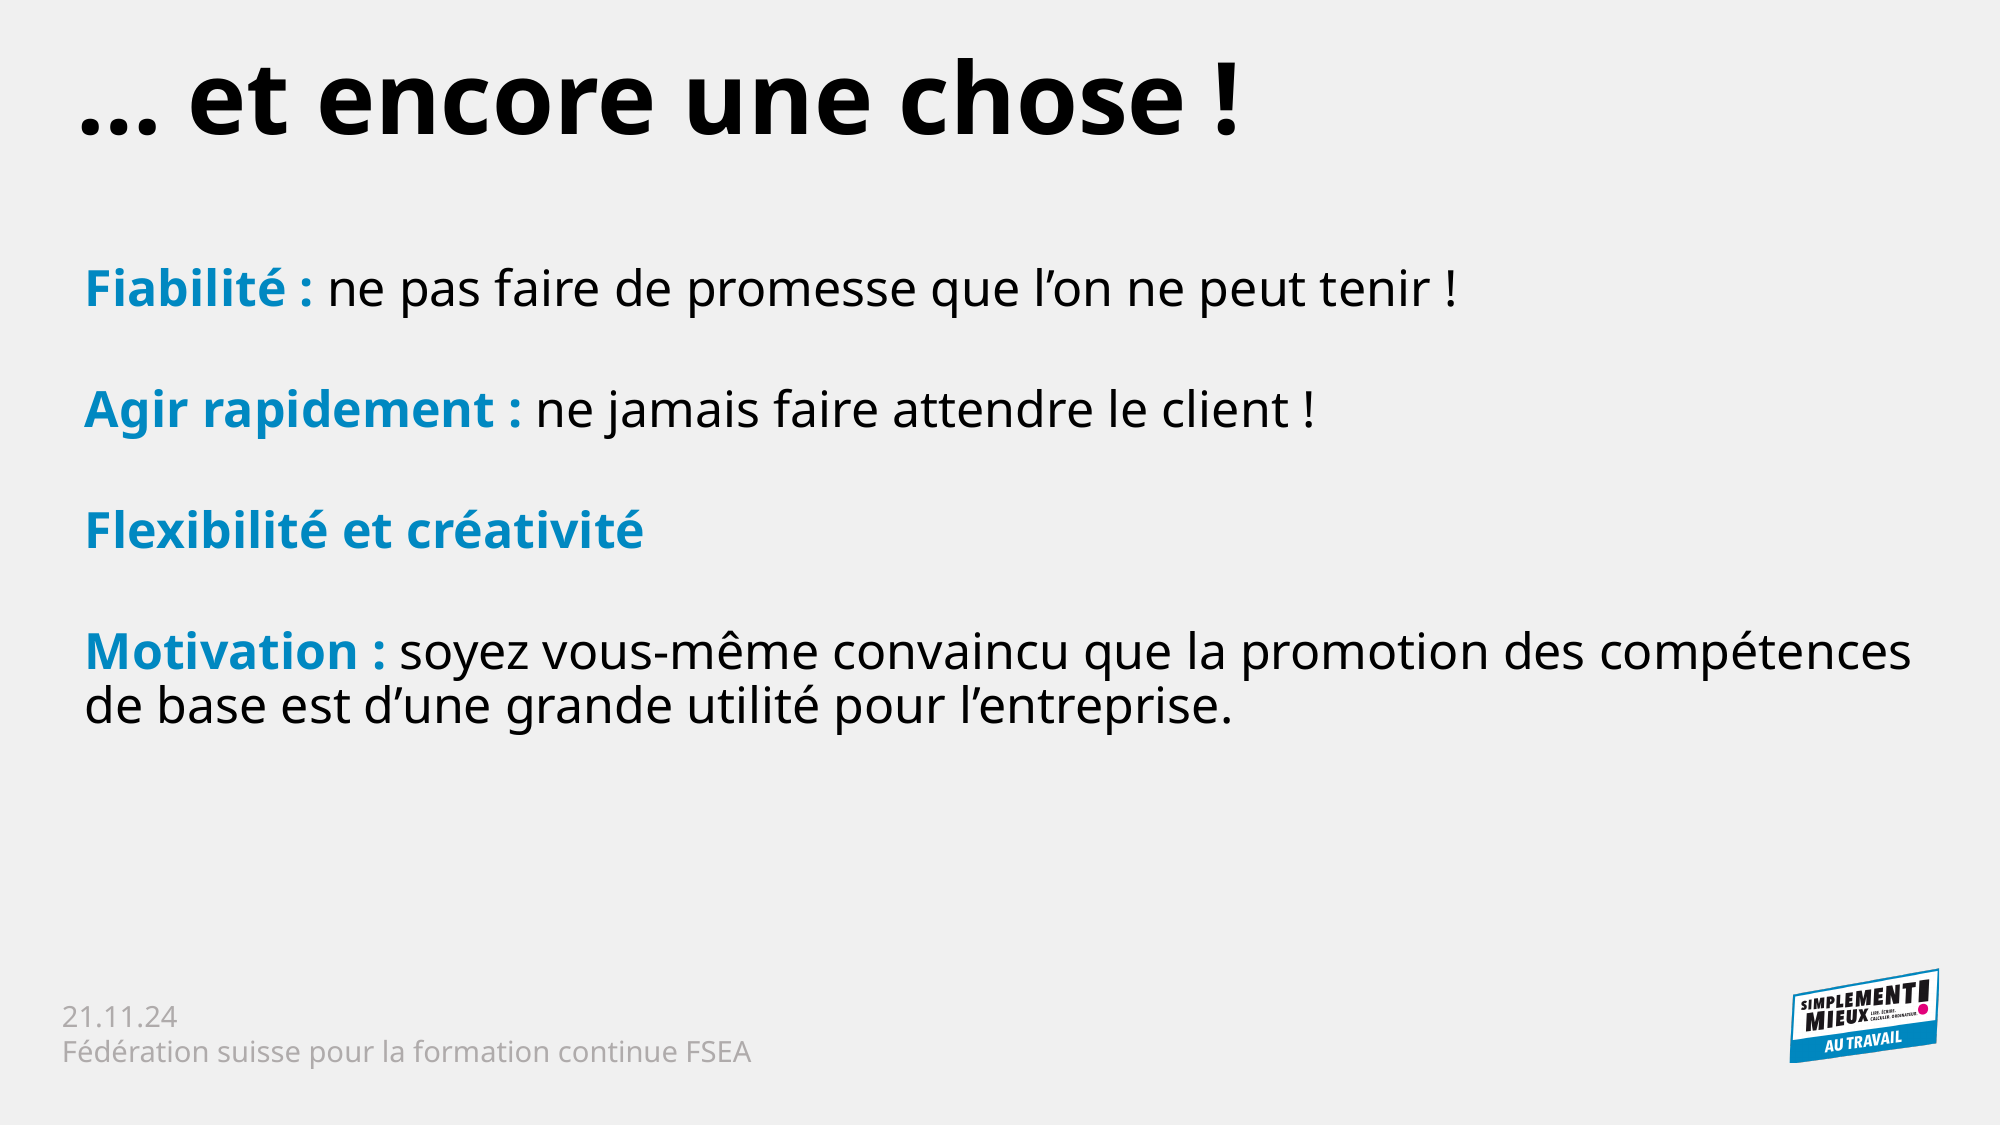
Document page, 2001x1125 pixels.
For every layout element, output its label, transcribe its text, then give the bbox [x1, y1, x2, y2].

text_box … et encore une chose ! [44, 25, 1923, 179]
text_box Fiabilité : ne pas faire de promesse que l’on ne peut tenir ! Agir rapidement : ne jamais faire attendre le client ! Flexibilité et créativité Motivation : soyez vous-même convaincu que la promotion des compétences de base est d’une grande utilité pour l’entreprise. [44, 255, 1940, 988]
